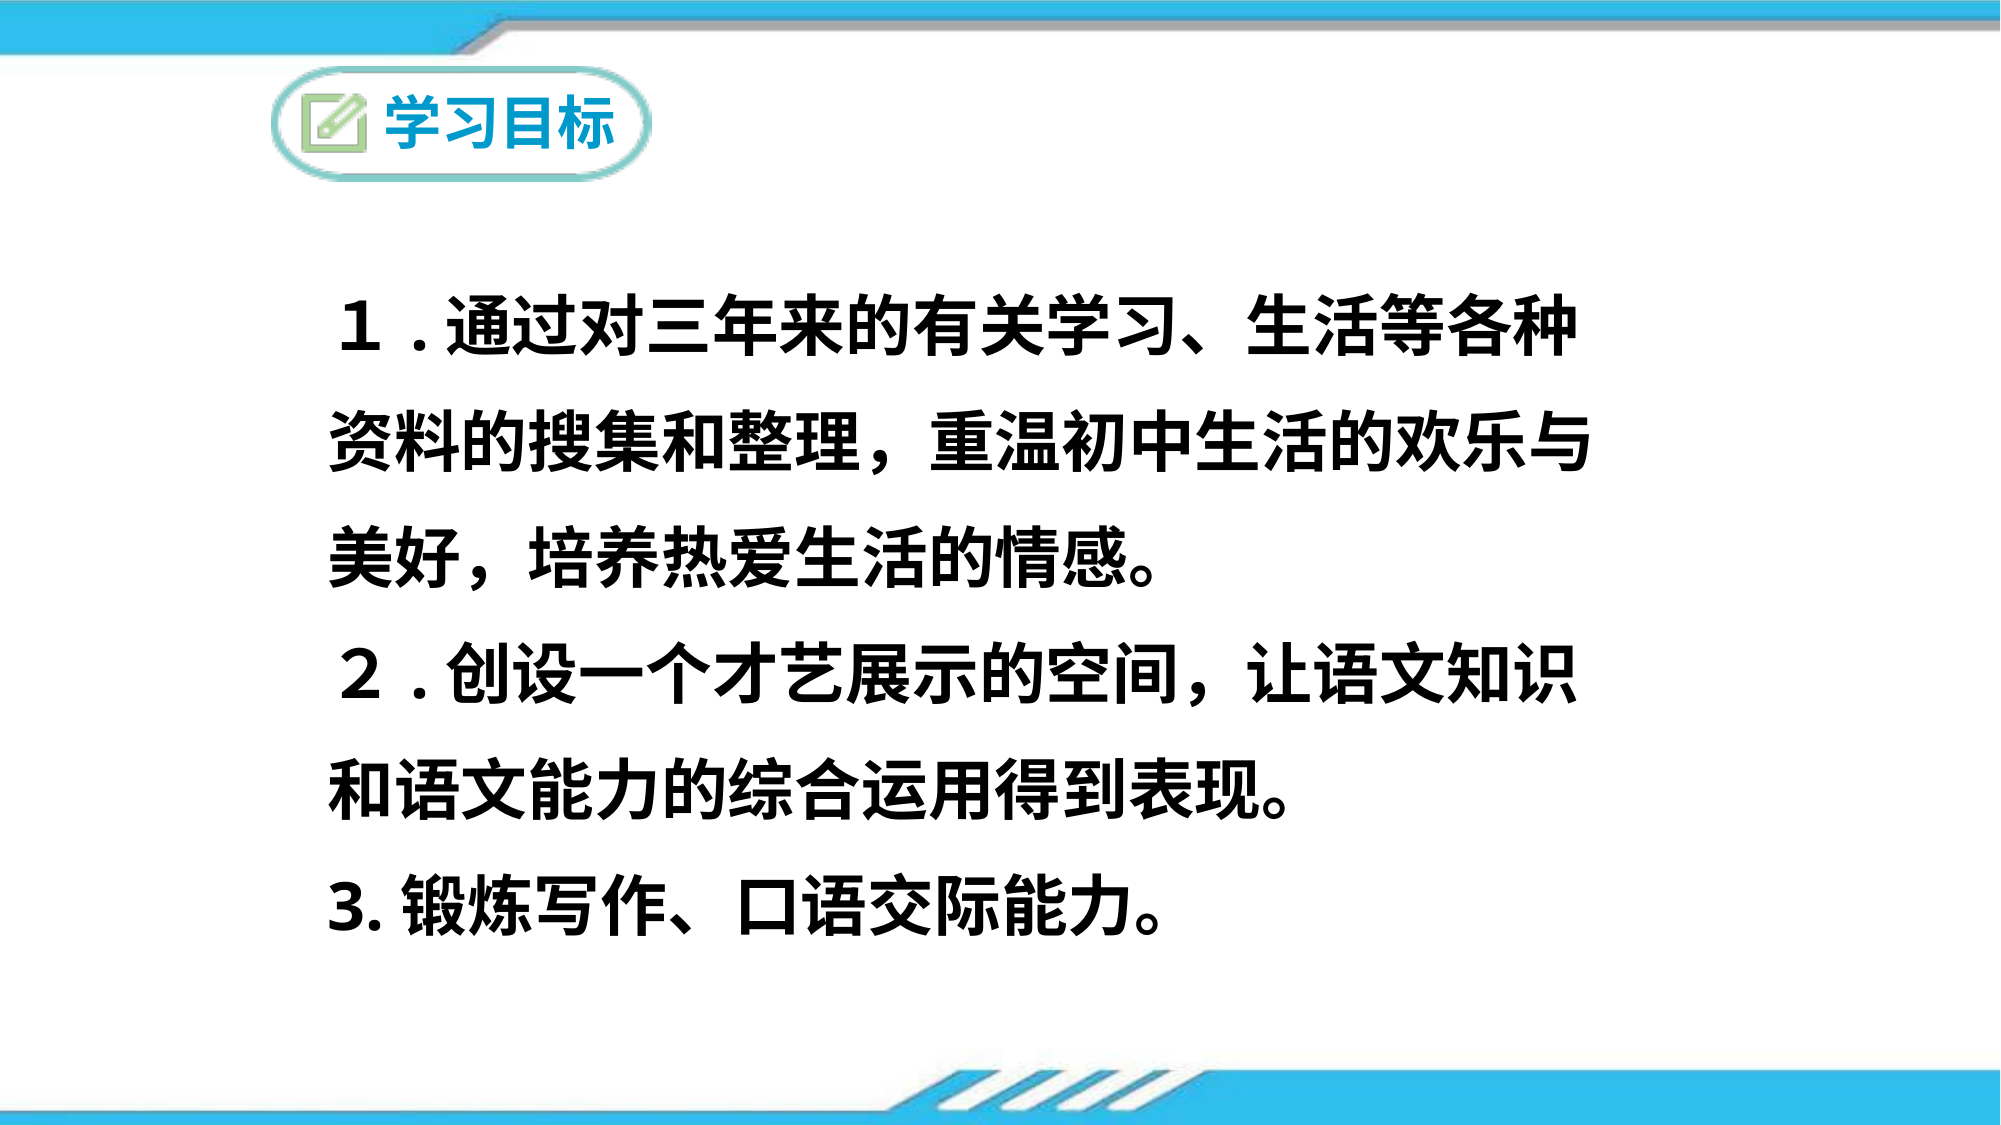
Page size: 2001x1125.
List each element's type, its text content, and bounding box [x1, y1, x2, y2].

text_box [270, 66, 652, 182]
picture [0, 0, 2001, 1125]
text_box １.通过对三年来的有关学习、生活等各种资料的搜集和整理，重温初中生活的欢乐与美好，培养热爱生活的情感。 ２.创设一个才艺展示的空间，让语文知识和语文能力的综合运用得到表现。 3.锻炼写作、口语交际能力。 [312, 240, 1657, 951]
